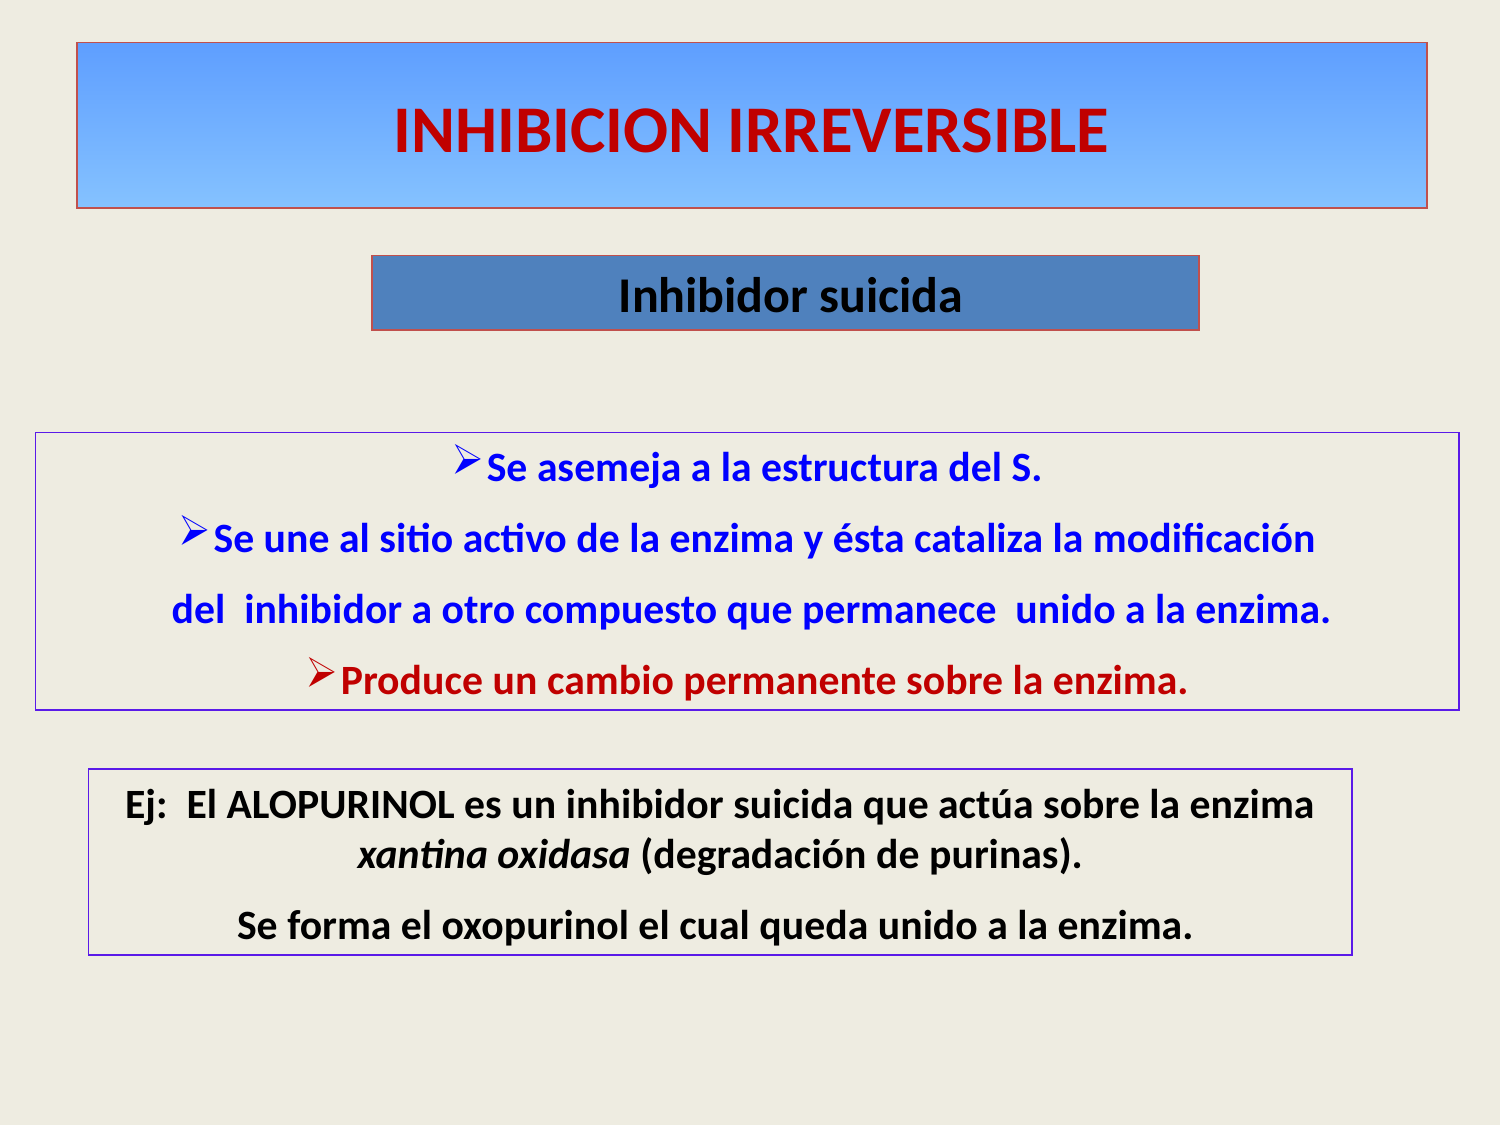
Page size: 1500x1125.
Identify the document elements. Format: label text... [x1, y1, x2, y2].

text_box Inhibidor suicida [372, 255, 1199, 331]
text_box Se asemeja a la estructura del S. Se une al sitio activo de la enzima y ésta cataliza la modificación del inhibidor a otro compuesto que permanece unido a la enzima. Produce un cambio permanente sobre la enzima. [35, 432, 1459, 710]
text_box Ej: El ALOPURINOL es un inhibidor suicida que actúa sobre la enzima xantina oxidasa (degradación de purinas). Se forma el oxopurinol el cual queda unido a la enzima. [88, 769, 1353, 955]
title INHIBICION IRREVERSIBLE [76, 42, 1428, 209]
